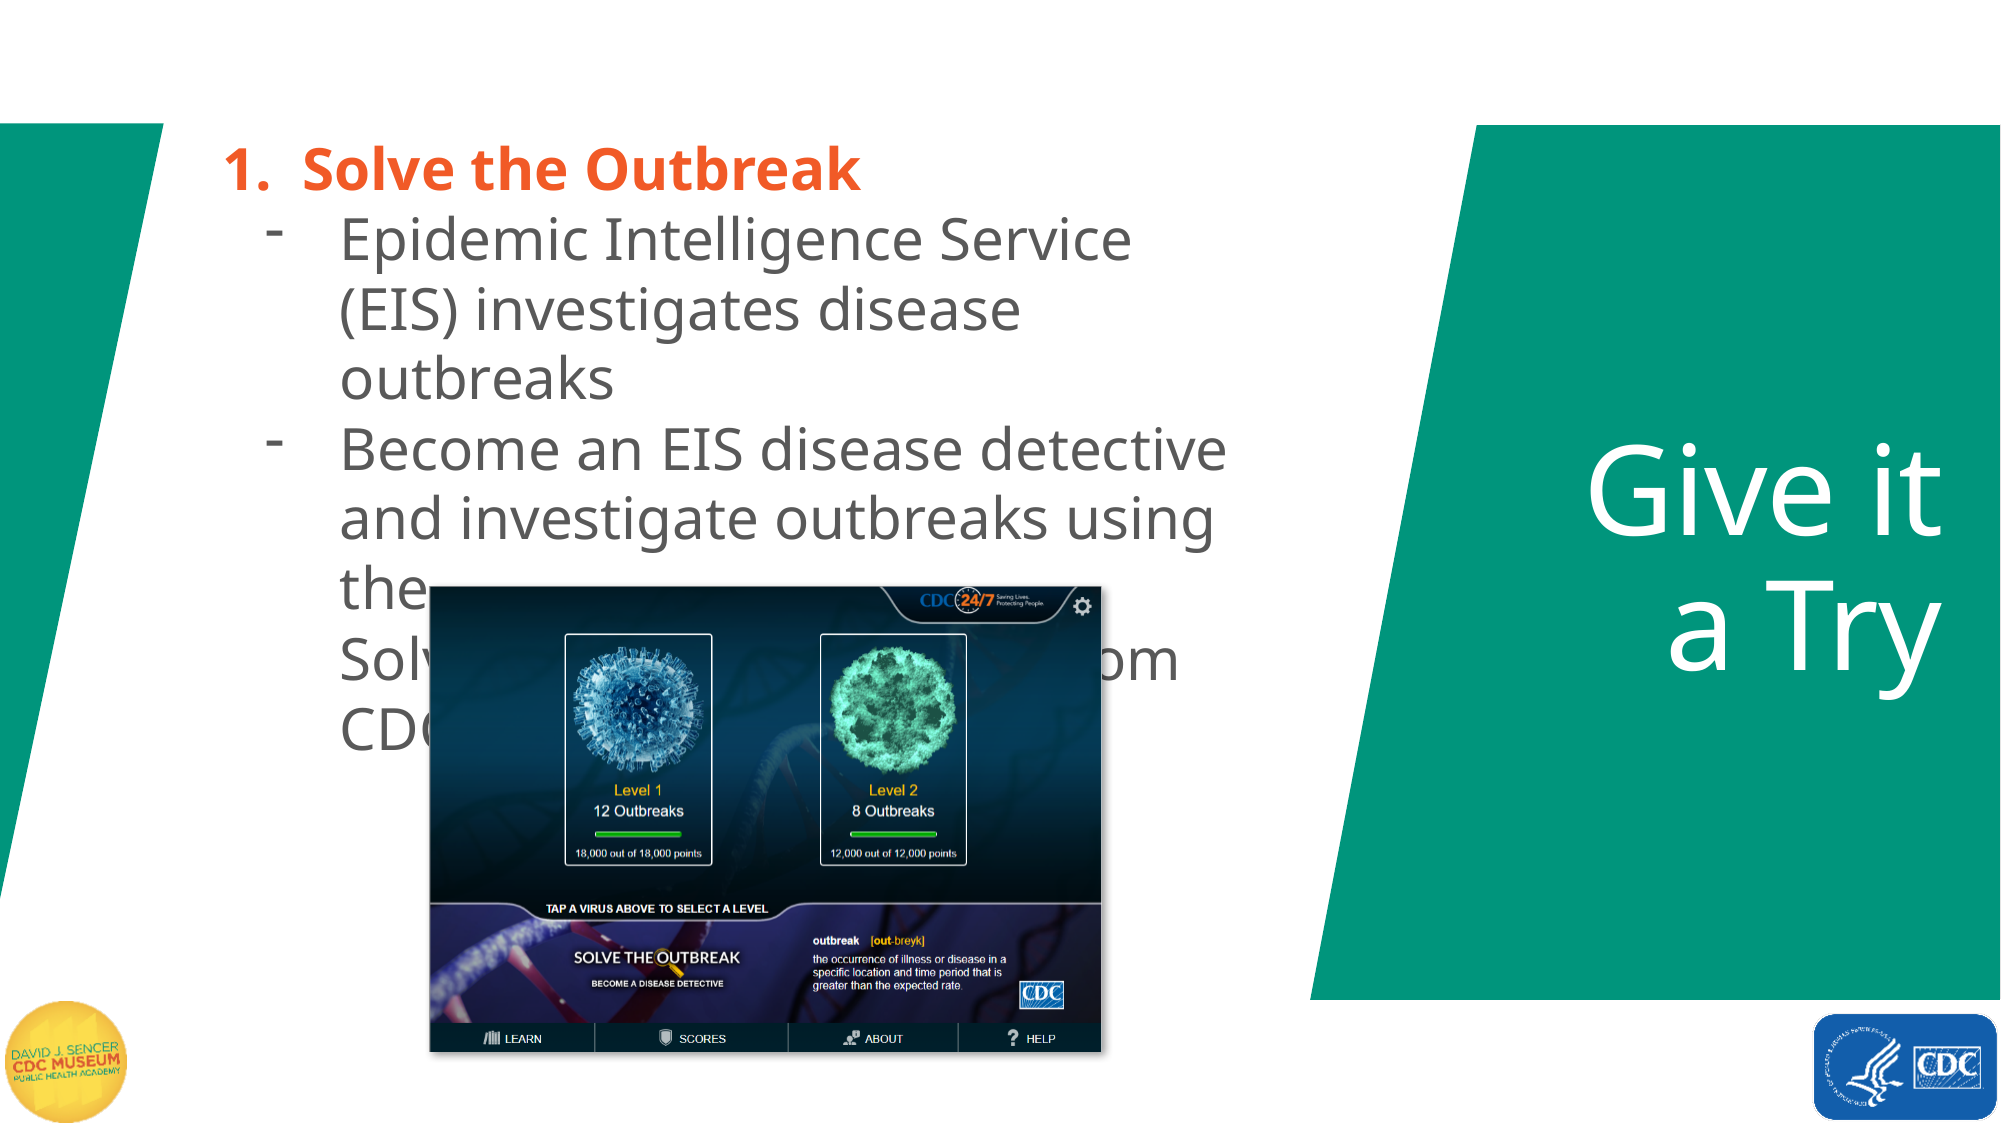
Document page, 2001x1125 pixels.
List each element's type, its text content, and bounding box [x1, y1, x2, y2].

picture [4, 1001, 127, 1123]
text_box [0, 0, 2000, 1125]
picture [1801, 1006, 2000, 1125]
list 1. Solve the Outbreak [206, 123, 1582, 221]
text_box [0, 122, 165, 902]
text_box Epidemic Intelligence Service (EIS) investigates disease outbreaks Become an EIS disease detective and investigate outbreaks using the Solve the Outbreak game from CDC [250, 194, 1271, 769]
text_box [1309, 124, 2000, 1001]
picture [428, 586, 1103, 1052]
title Give it a Try [1473, 306, 1957, 819]
